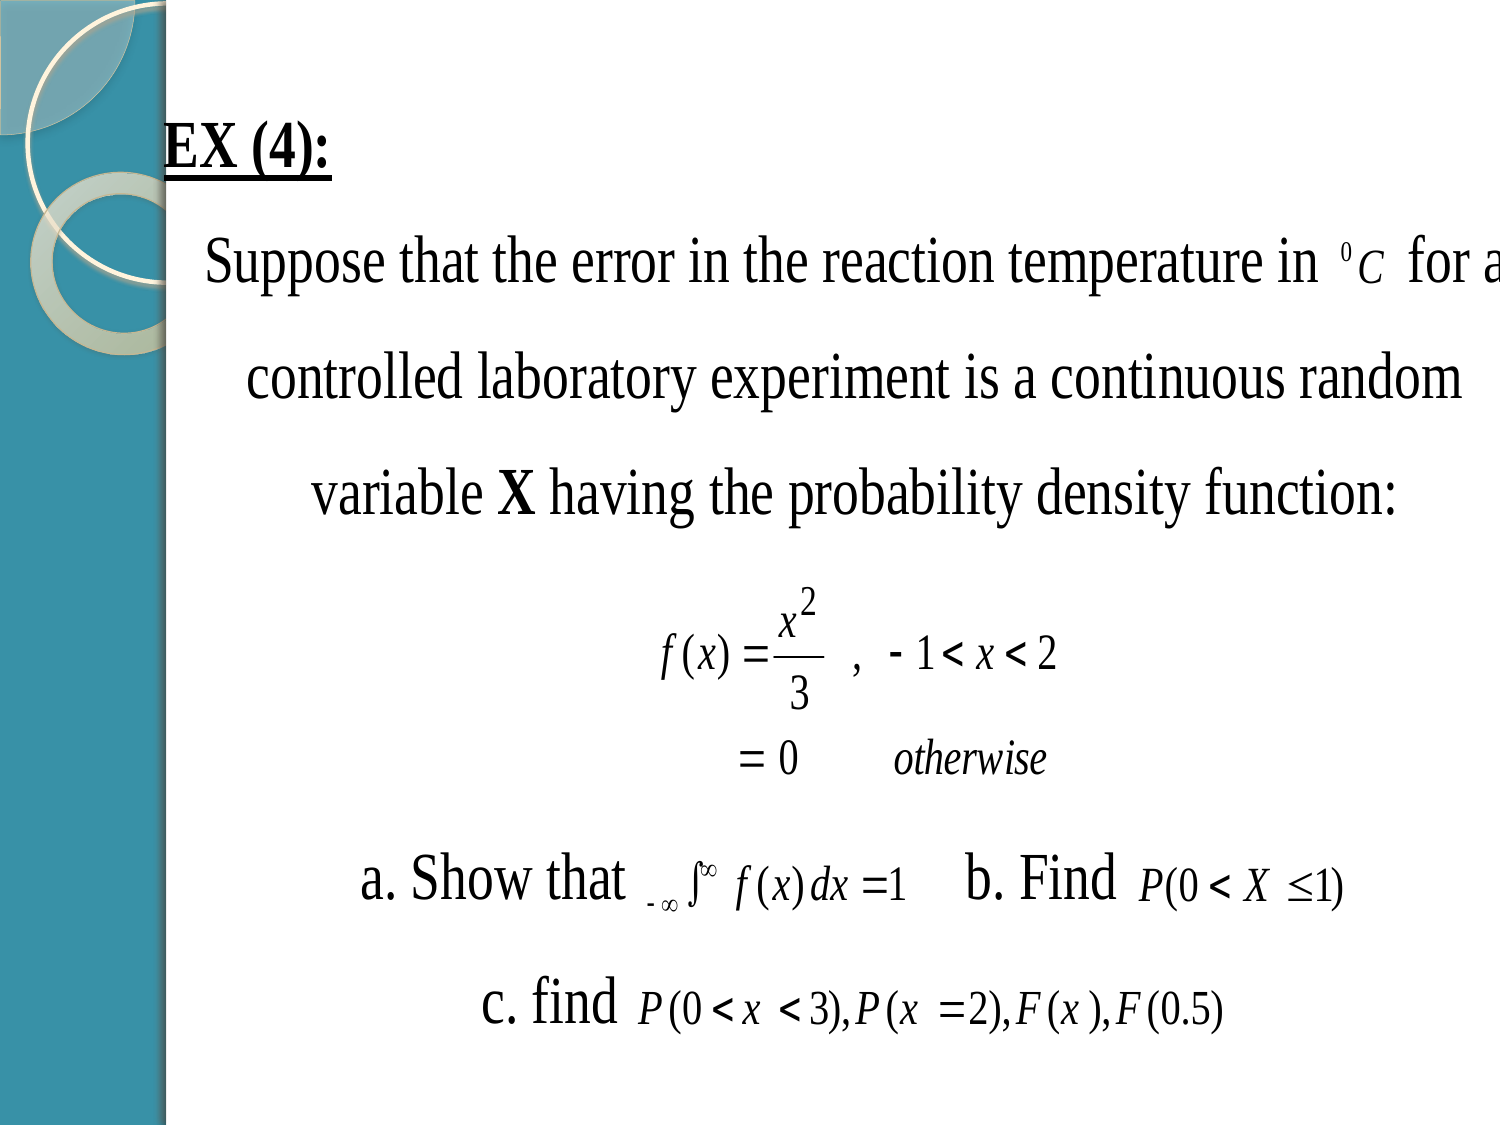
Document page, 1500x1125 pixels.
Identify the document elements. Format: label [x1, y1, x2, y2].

text_box [163, 105, 1500, 1044]
